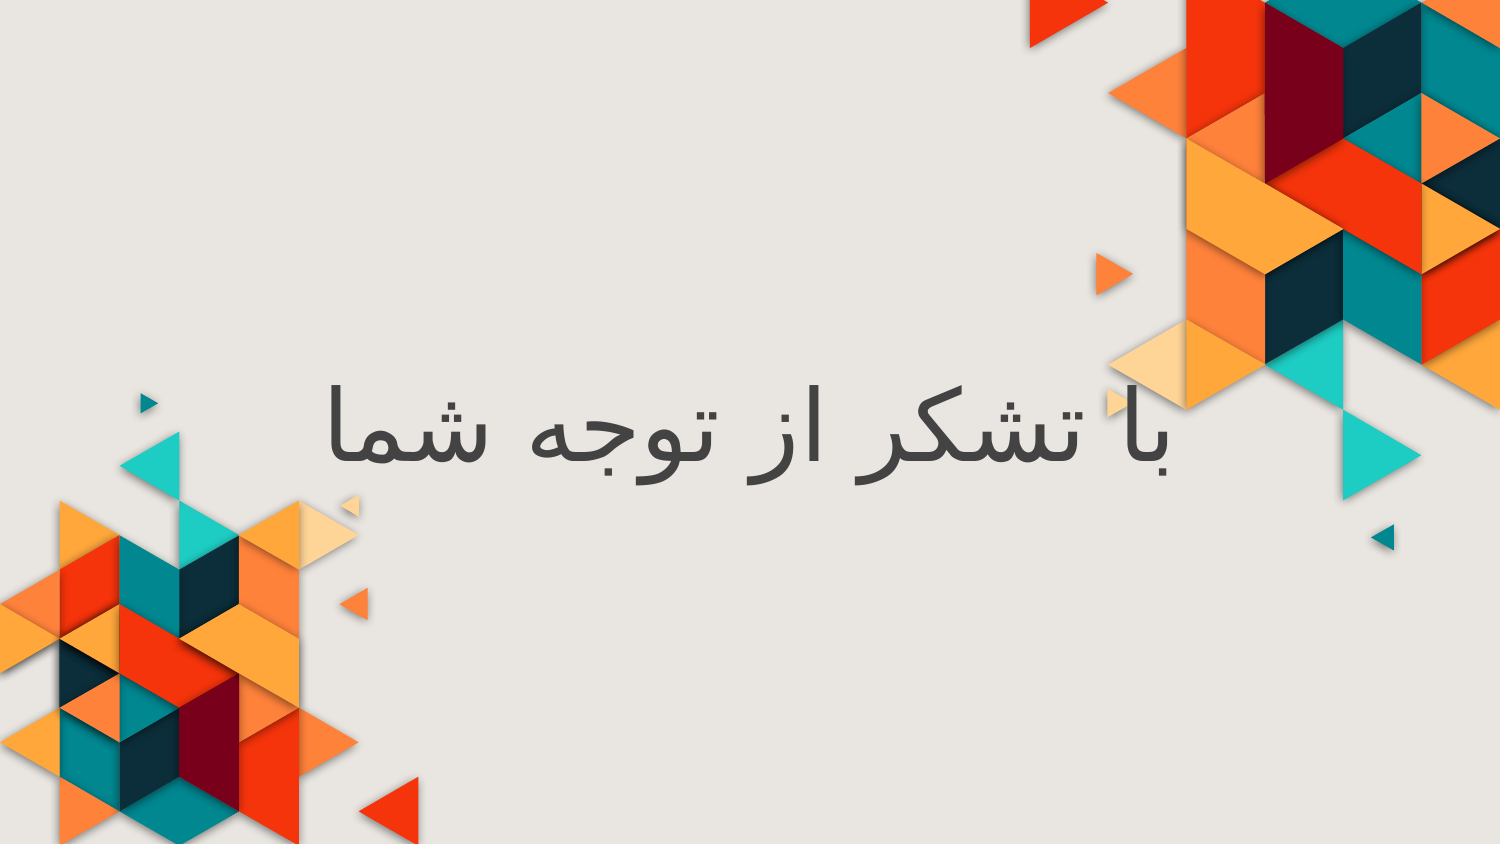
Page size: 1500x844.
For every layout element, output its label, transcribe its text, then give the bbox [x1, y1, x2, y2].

title با تشکر از توجه شما [294, 253, 1206, 591]
